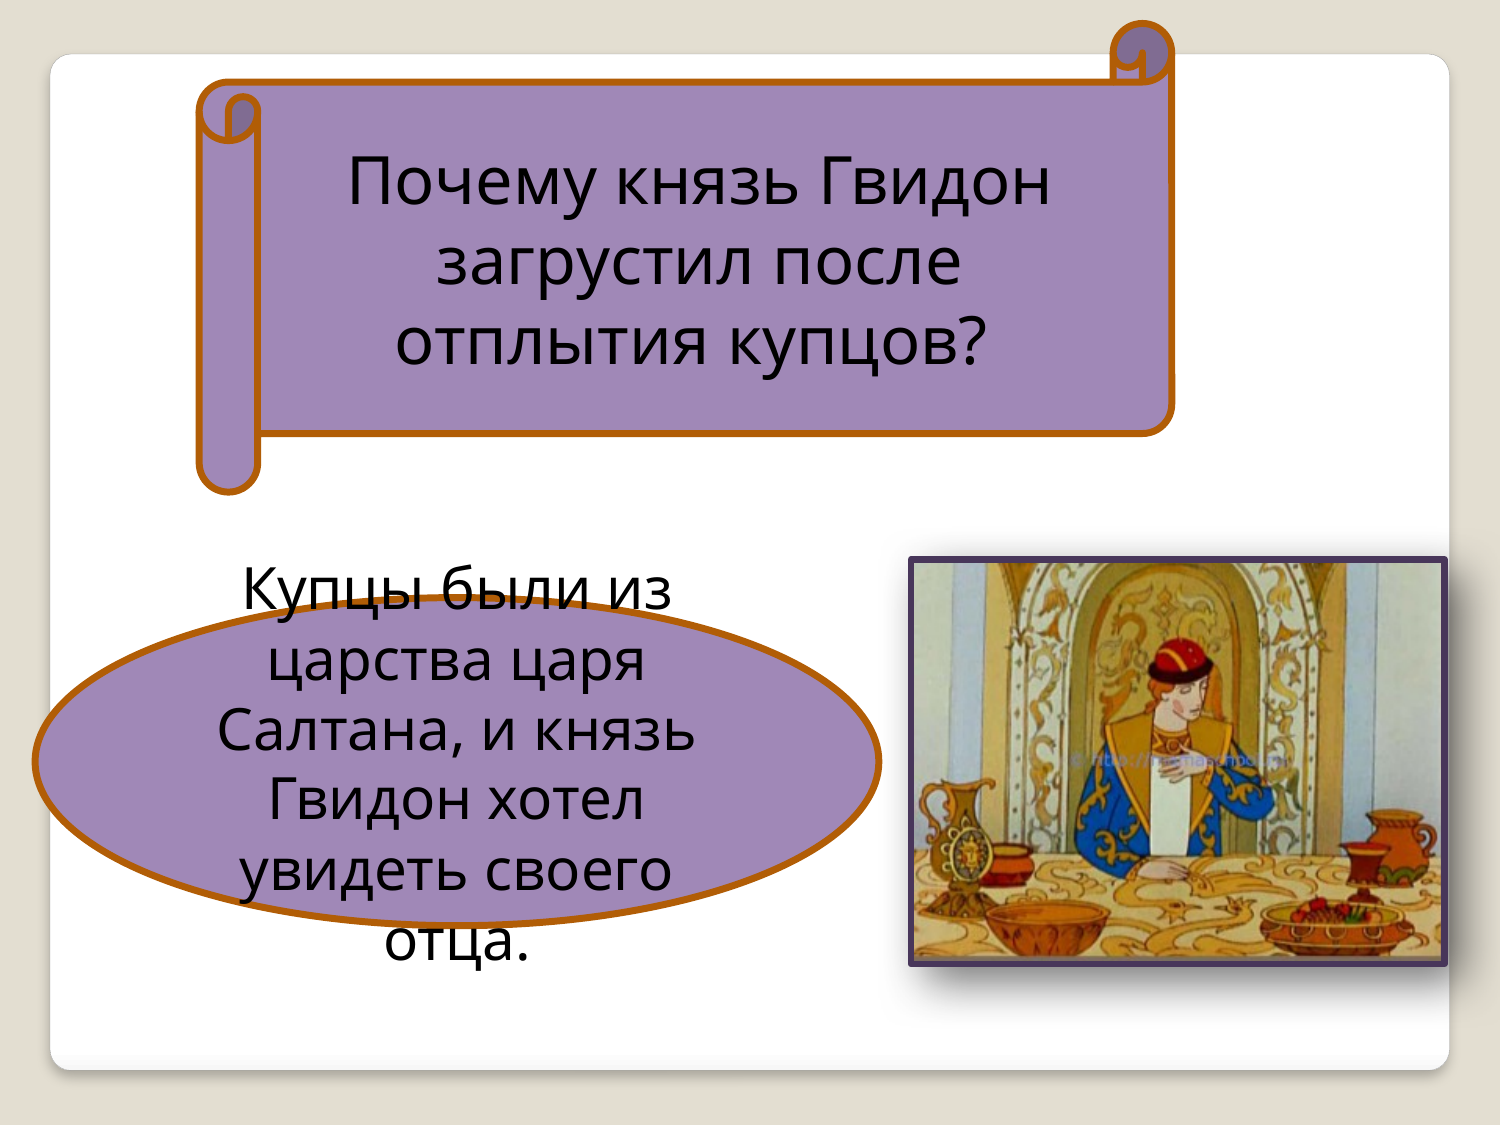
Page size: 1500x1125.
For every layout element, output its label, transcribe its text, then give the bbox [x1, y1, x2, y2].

text_box Почему князь Гвидон загрустил после отплытия купцов? [195, 19, 1176, 496]
picture [913, 562, 1442, 962]
text_box Купцы были из царства царя Салтана, и князь Гвидон хотел увидеть своего отца. [31, 594, 883, 930]
